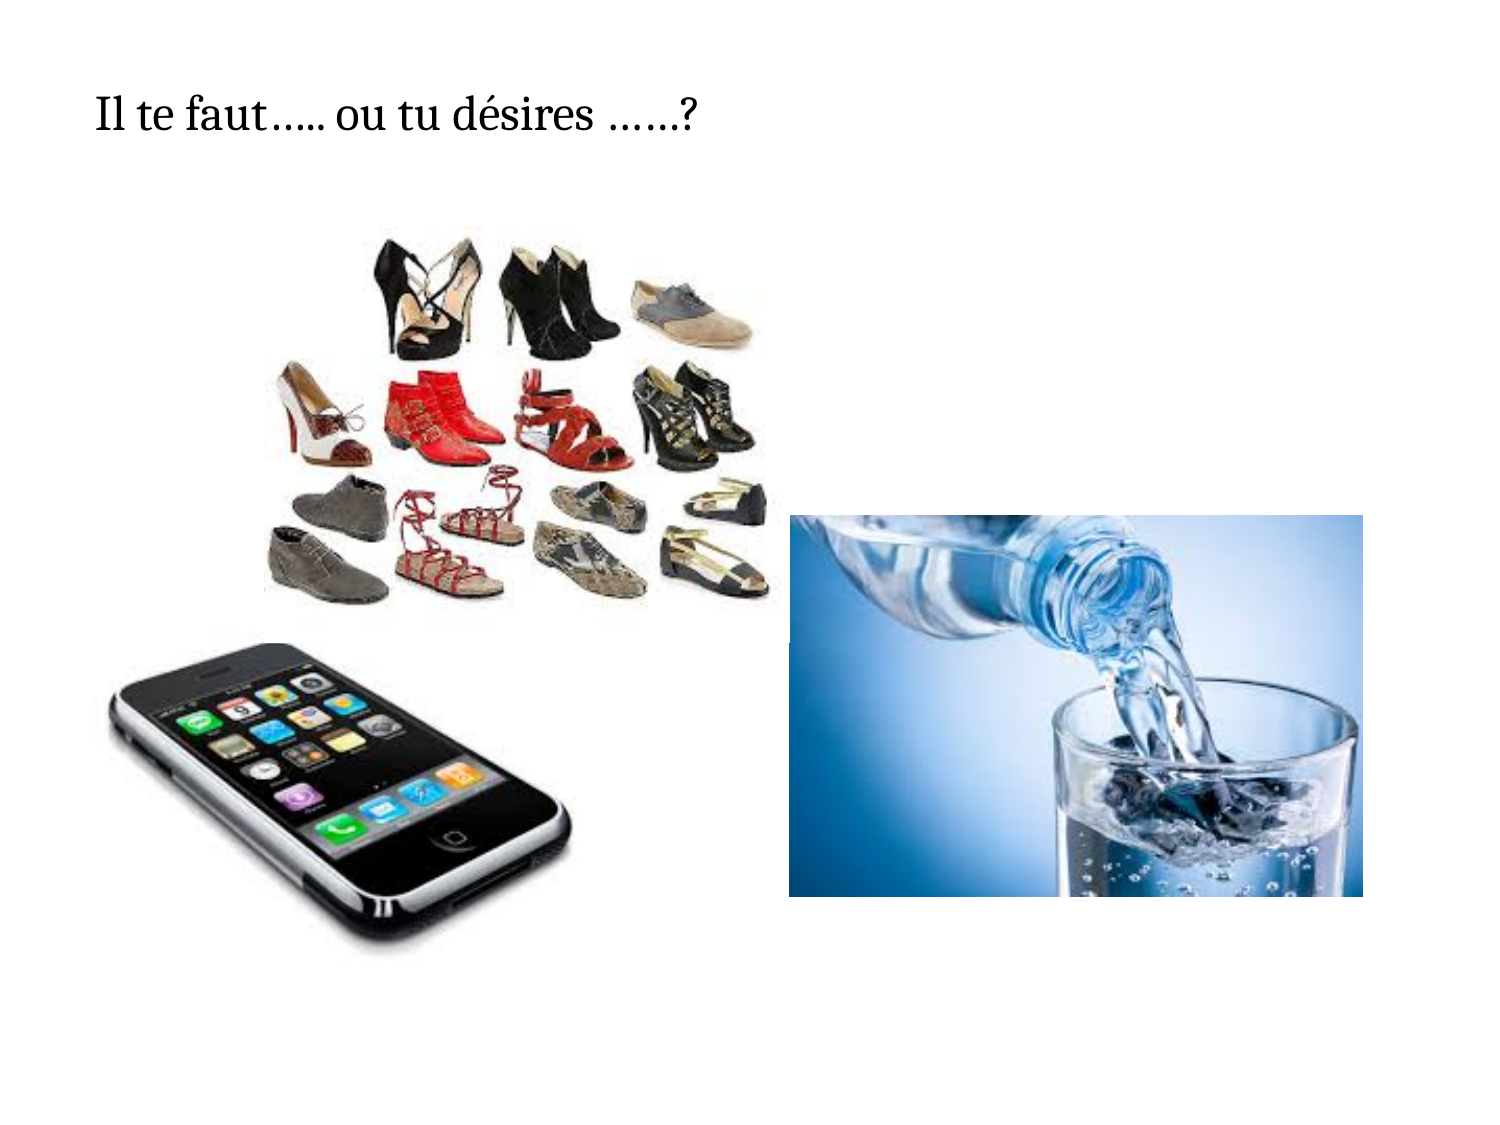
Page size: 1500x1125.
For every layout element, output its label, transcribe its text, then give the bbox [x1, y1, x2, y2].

text_box Il te faut….. ou tu désires ……? [79, 72, 1129, 268]
picture [76, 225, 1363, 1016]
